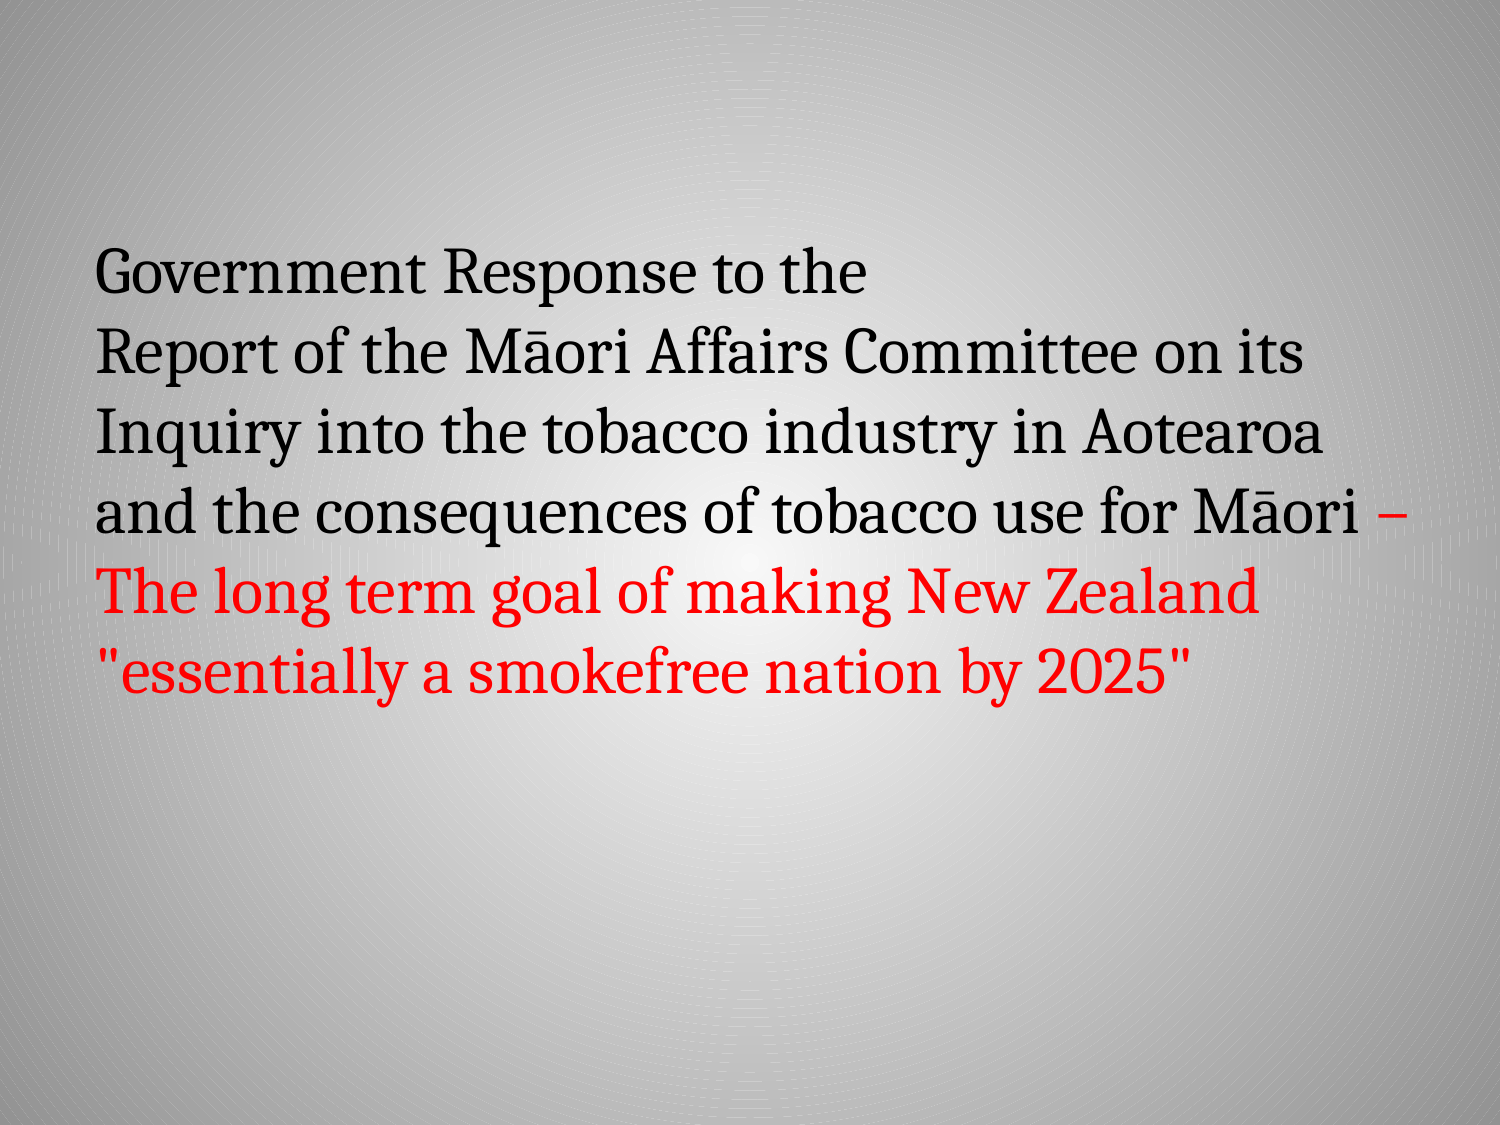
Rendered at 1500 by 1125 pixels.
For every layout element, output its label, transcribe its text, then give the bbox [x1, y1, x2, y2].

text_box Government Response to the Report of the Māori Affairs Committee on its Inquiry into the tobacco industry in Aotearoa and the consequences of tobacco use for Māori – The long term goal of making New Zealand "essentially a smokefree nation by 2025" [80, 219, 1427, 715]
